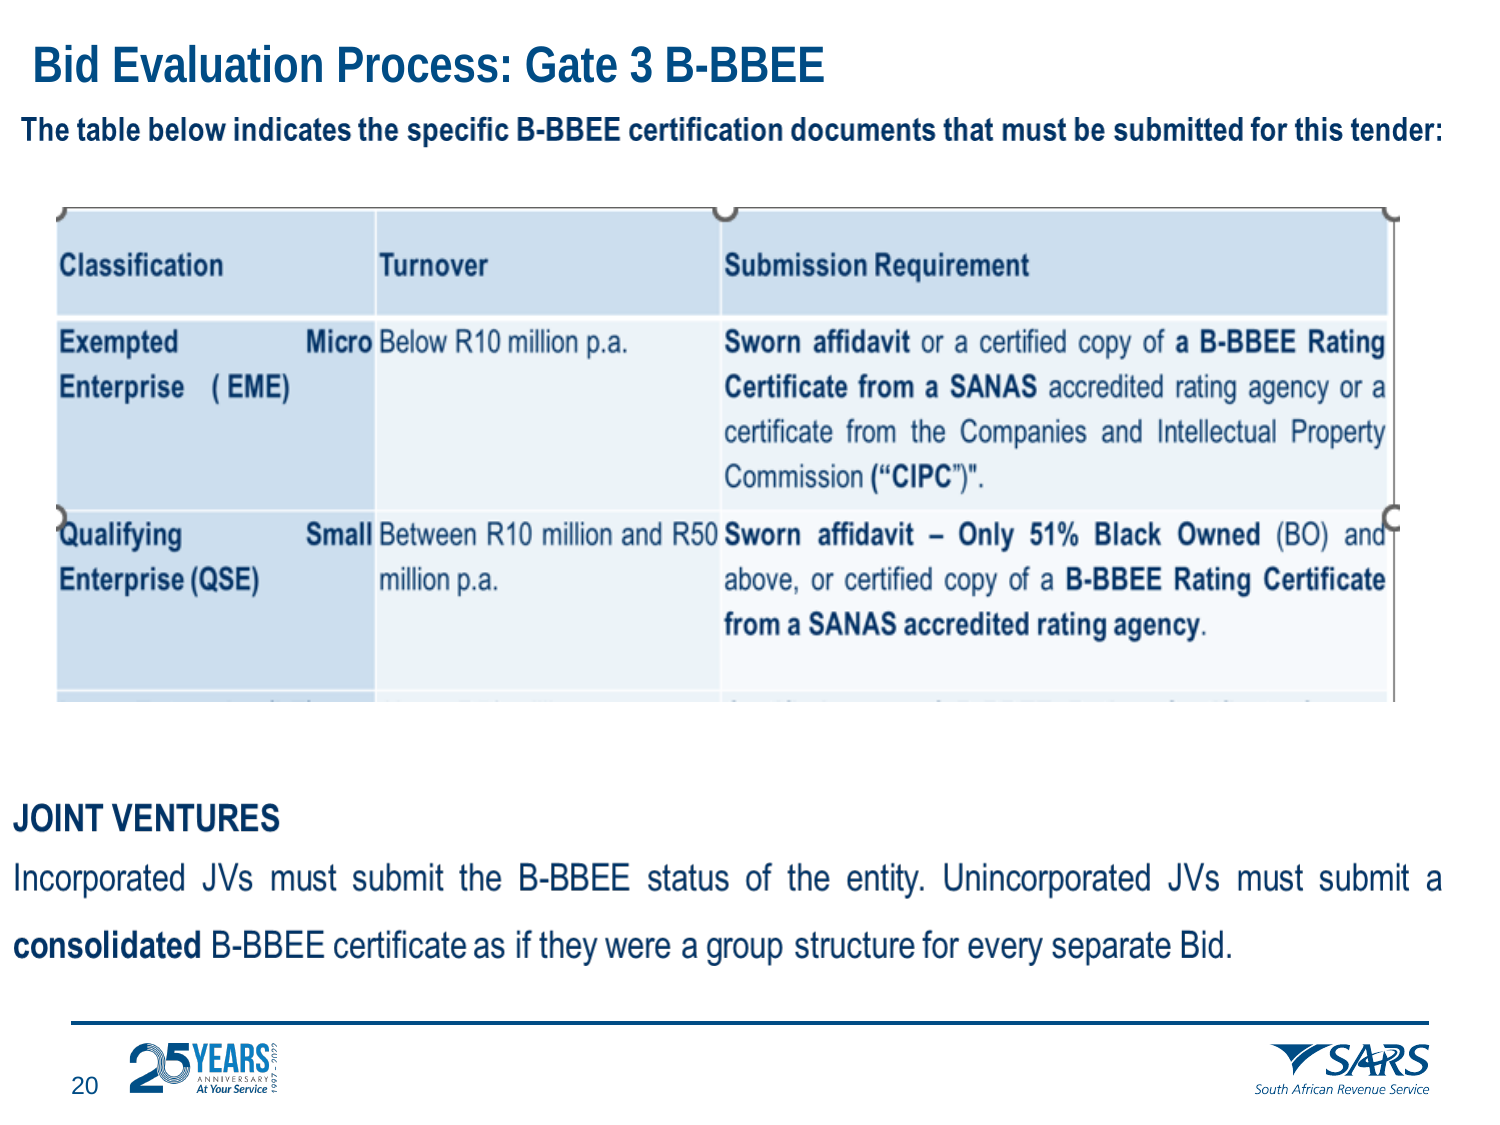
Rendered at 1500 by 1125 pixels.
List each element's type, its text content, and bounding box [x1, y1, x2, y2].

picture [0, 96, 1465, 168]
text_box Bid Evaluation Process: Gate 3 B-BBEE [17, 30, 1485, 102]
slide_number 19 [56, 1054, 394, 1115]
picture [0, 782, 1465, 990]
picture [56, 207, 1400, 702]
